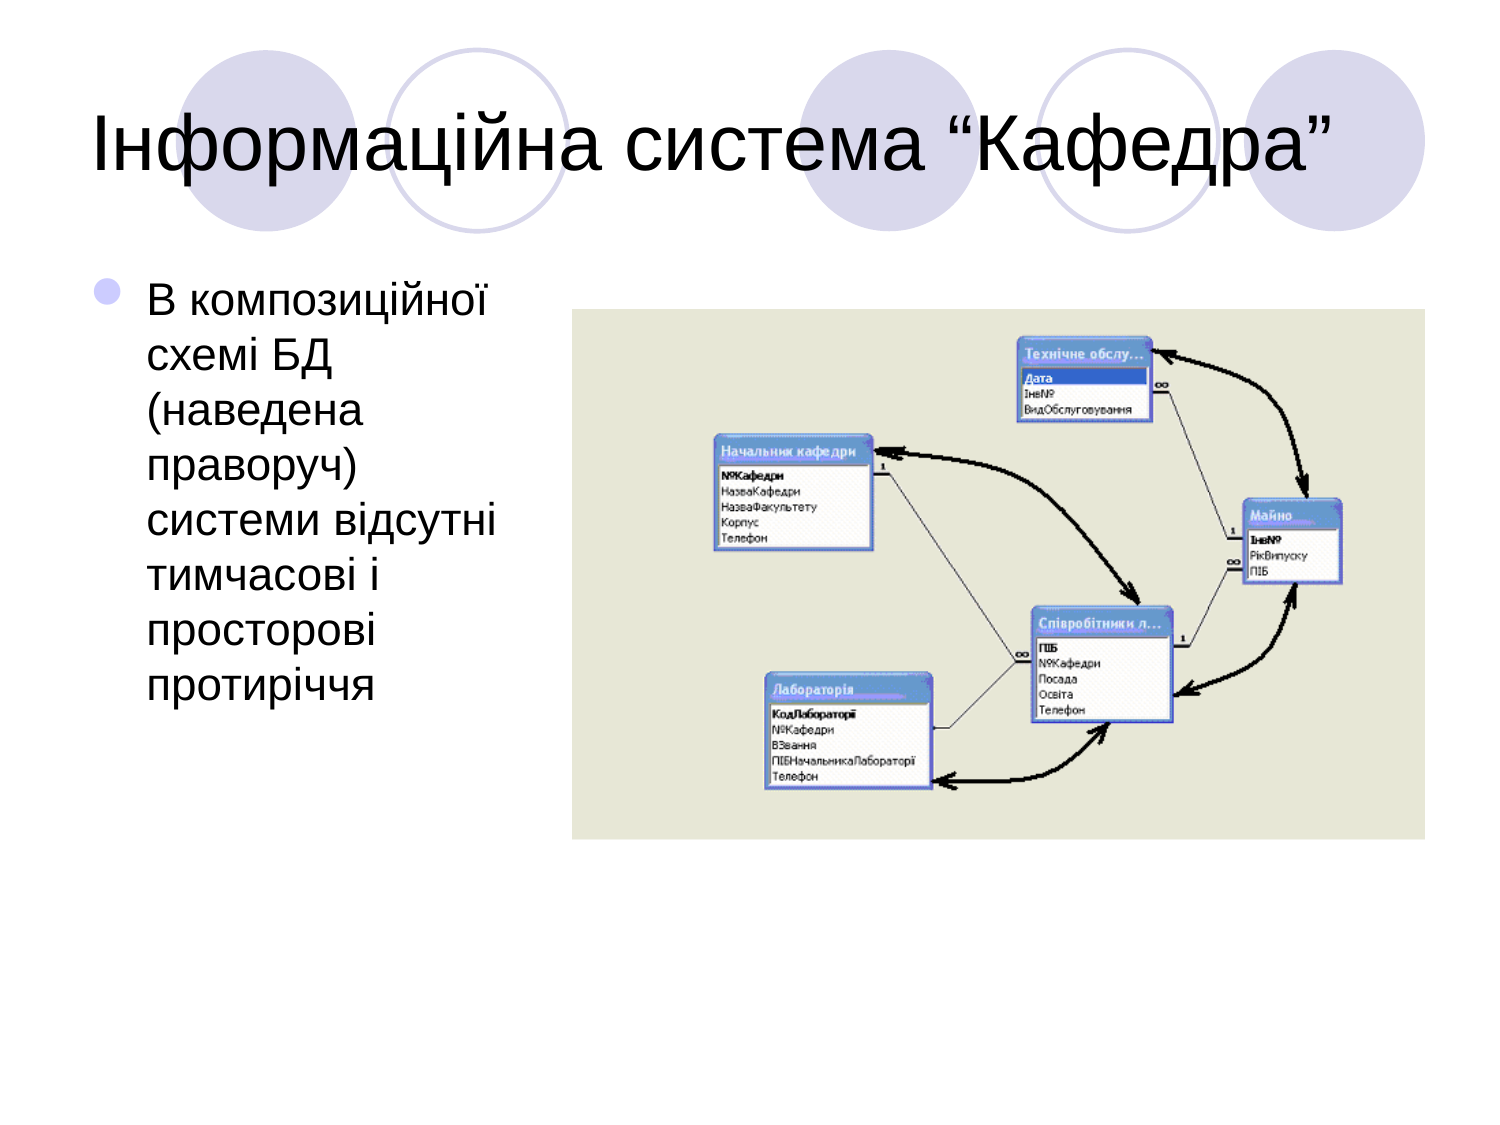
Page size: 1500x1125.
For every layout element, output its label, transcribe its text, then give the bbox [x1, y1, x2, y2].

title Інформаційна система “Кафедра” [74, 44, 1426, 233]
list В композиційної схемі БД (наведена праворуч) системи відсутні тимчасові і просторові протиріччя [74, 262, 538, 1006]
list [572, 309, 1426, 841]
